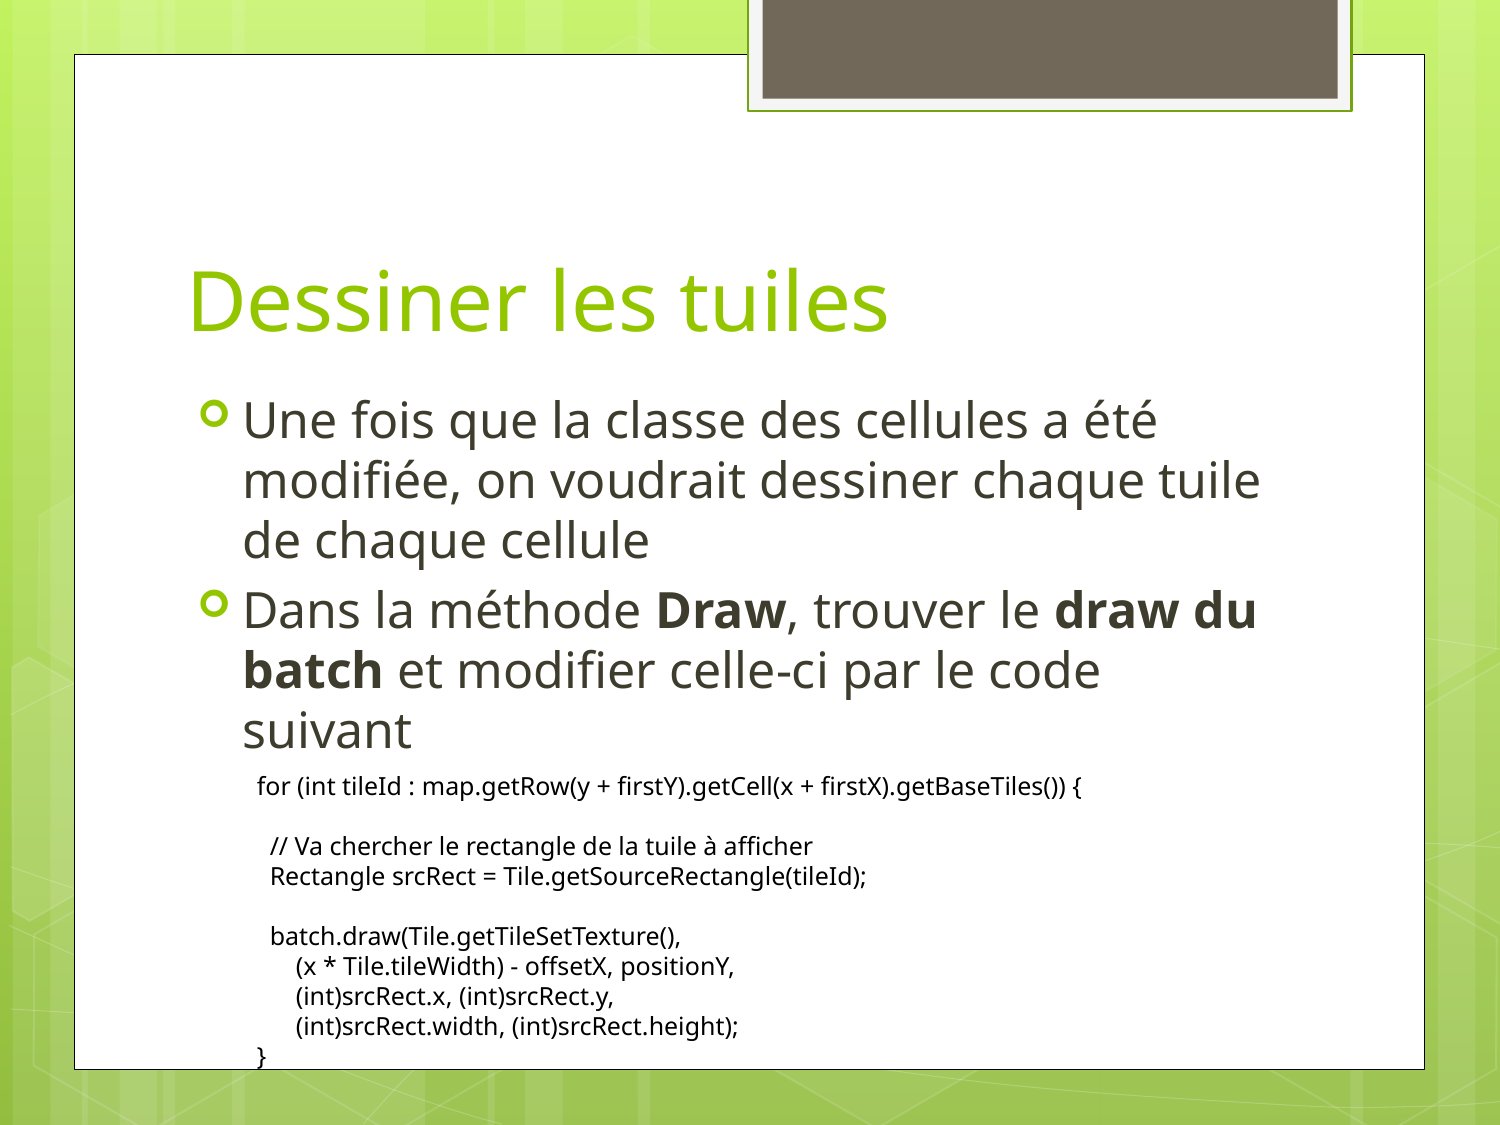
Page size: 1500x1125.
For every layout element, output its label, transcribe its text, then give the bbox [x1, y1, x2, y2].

list Une fois que la classe des cellules a été modifiée, on voudrait dessiner chaque tuile de chaque cellule Dans la méthode Draw, trouver le draw du batch et modifier celle-ci par le code suivant [171, 381, 1283, 957]
title Dessiner les tuiles [171, 168, 1324, 357]
text_box for (int tileId : map.getRow(y + firstY).getCell(x + firstX).getBaseTiles()) { // Va chercher le rectangle de la tuile à afficher Rectangle srcRect = Tile.getSourceRectangle(tileId); batch.draw(Tile.getTileSetTexture(), (x * Tile.tileWidth) - offsetX, positionY, (int)srcRect.x, (int)srcRect.y, (int)srcRect.width, (int)srcRect.height); } [242, 763, 1199, 1078]
